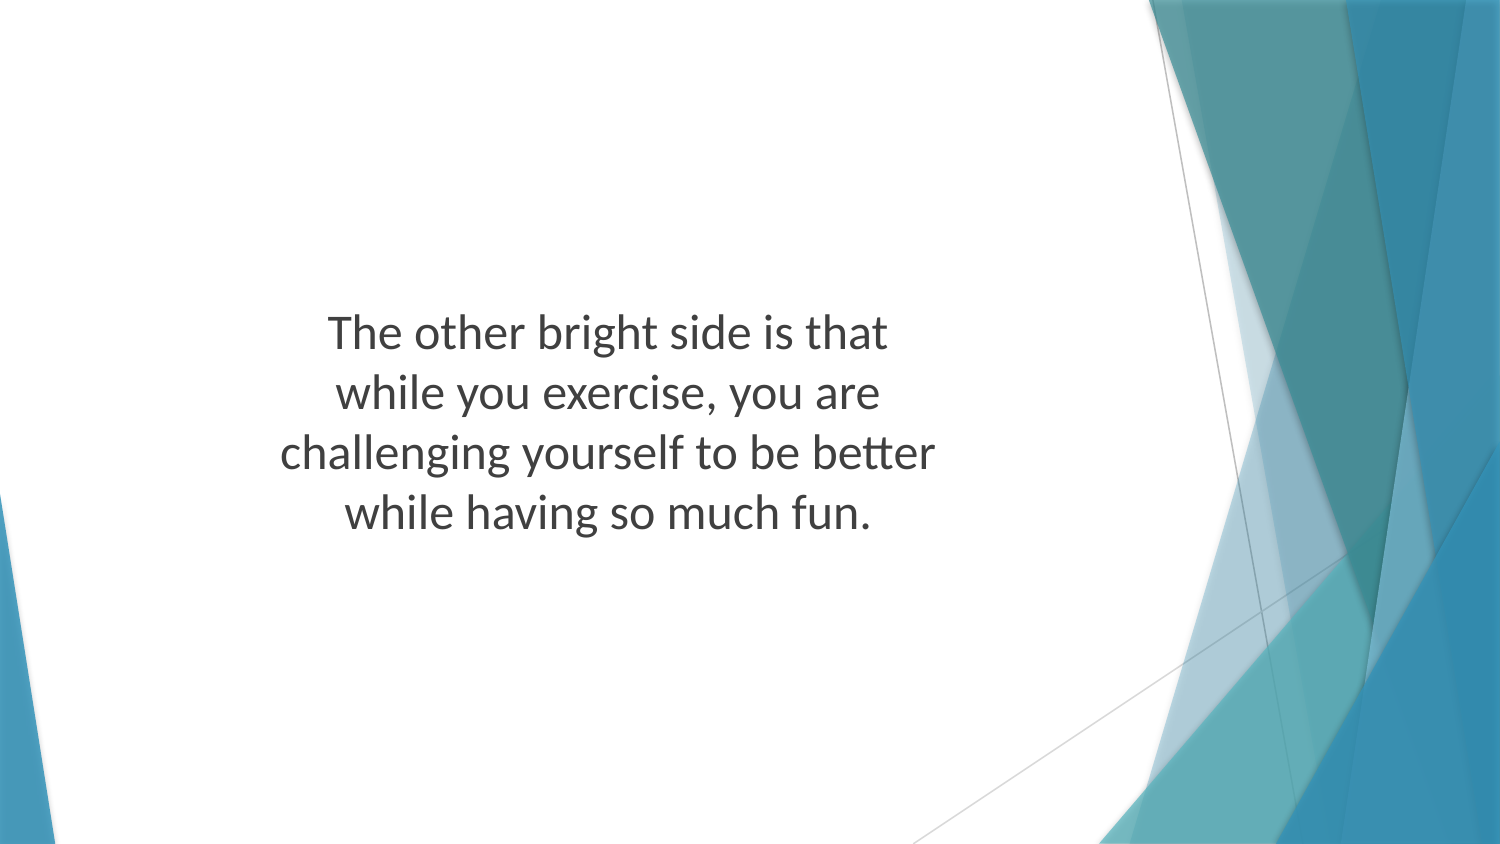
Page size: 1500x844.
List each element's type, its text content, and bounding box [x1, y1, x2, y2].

list The other bright side is that while you exercise, you are challenging yourself to be better while having so much fun. [253, 291, 963, 635]
